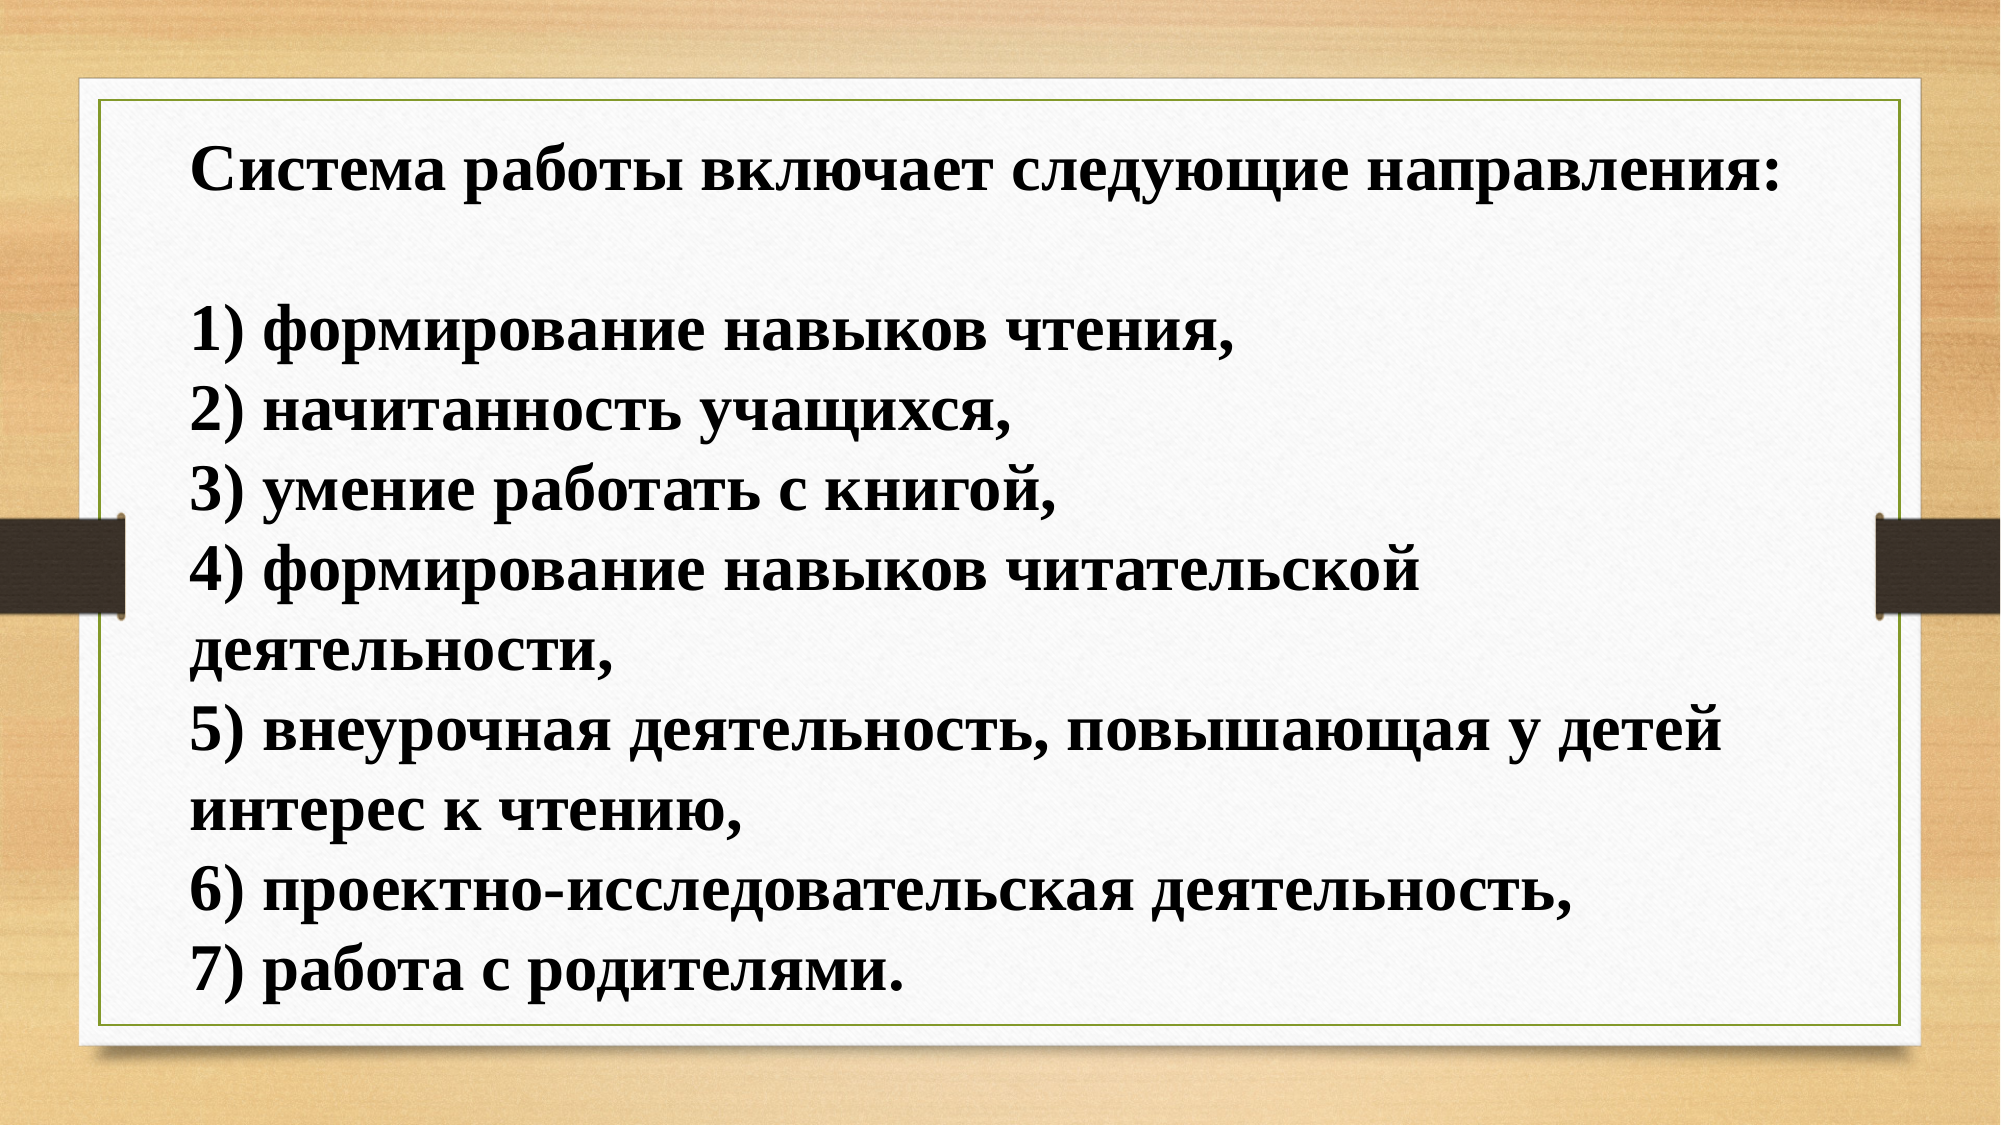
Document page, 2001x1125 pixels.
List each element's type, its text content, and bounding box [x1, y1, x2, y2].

text_box Система работы включает следующие направления: 1) формирование навыков чтения, 2) начитанность учащихся, 3) умение работать с книгой, 4) формирование навыков читательской деятельности, 5) внеурочная деятельность, повышающая у детей интерес к чтению, 6) проектно-исследовательская деятельность, 7) работа с родителями. [175, 116, 1802, 1011]
picture [0, 0, 2001, 1125]
